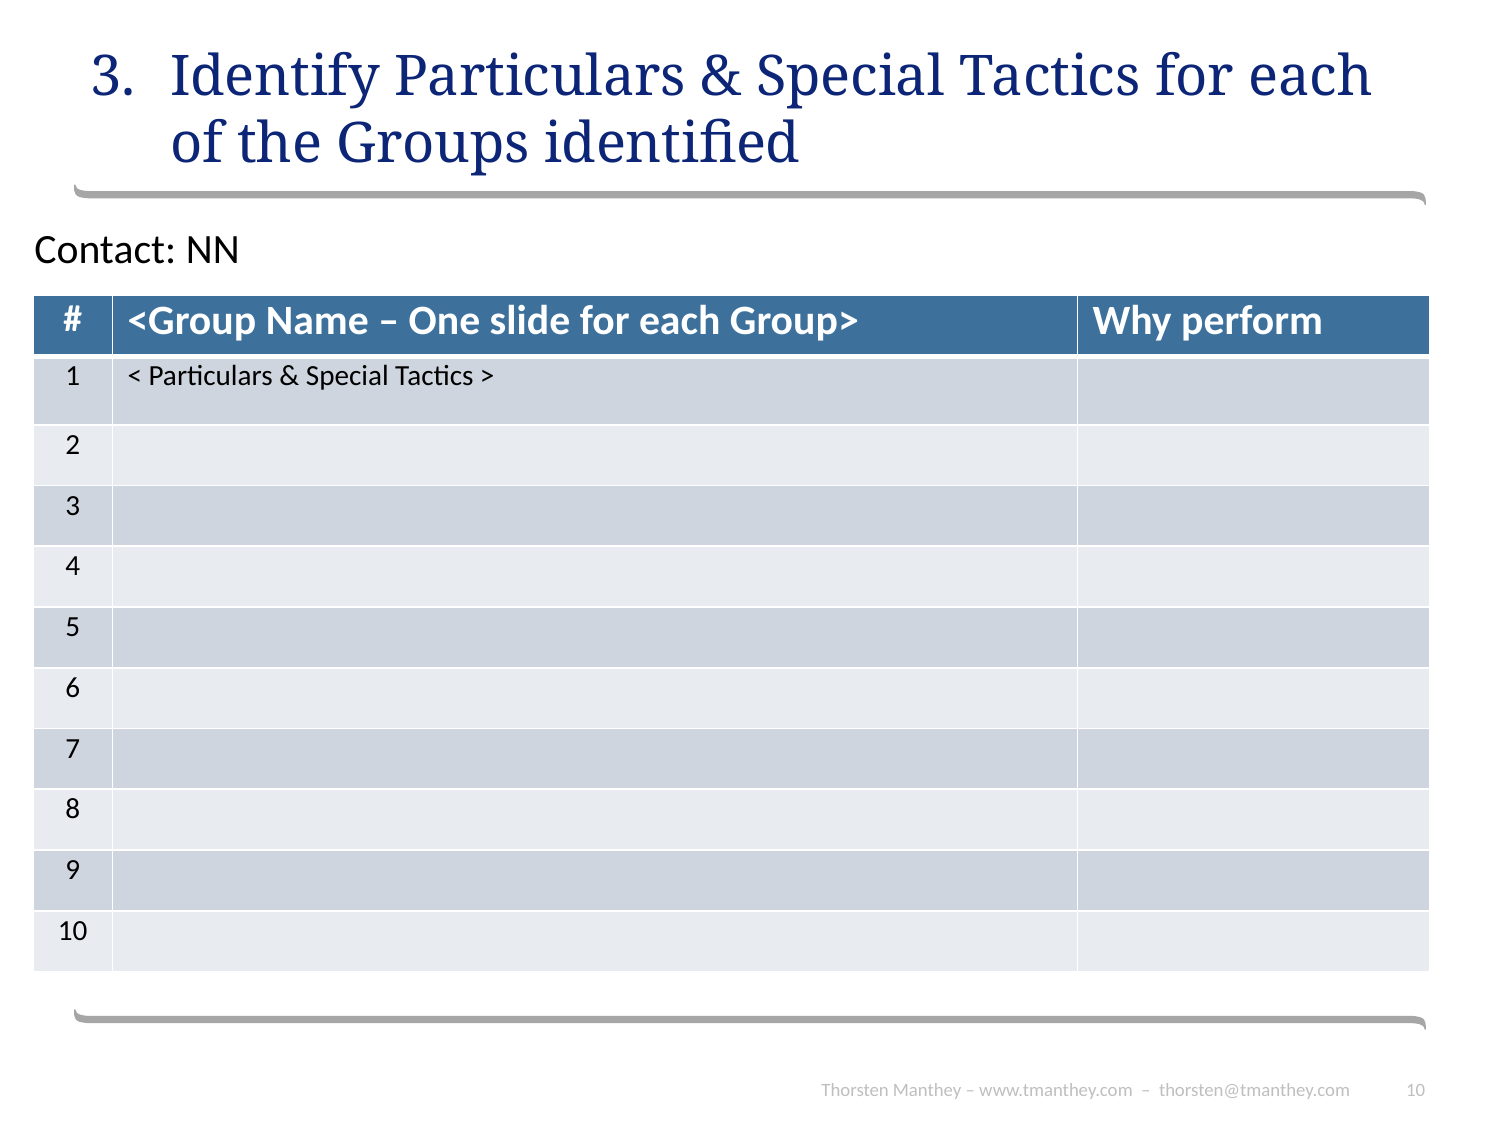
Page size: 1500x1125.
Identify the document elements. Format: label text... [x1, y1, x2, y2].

table_cell 5 [34, 608, 112, 667]
table_cell 9 [34, 851, 112, 910]
table_cell [113, 729, 1077, 788]
table_cell [1078, 729, 1429, 788]
table_cell [1078, 912, 1429, 971]
table_cell [1078, 547, 1429, 606]
table_cell [113, 608, 1077, 667]
table_cell 3 [34, 486, 112, 545]
table_cell [1078, 790, 1429, 849]
table_header # [34, 296, 112, 354]
table_cell [1078, 608, 1429, 667]
title Identify Particulars & Special Tactics for each of the Groups identified [75, 30, 1426, 182]
table_cell 7 [34, 729, 112, 788]
table_cell 10 [34, 912, 112, 971]
slide_number 10 [1362, 1077, 1425, 1100]
table_cell [1078, 669, 1429, 728]
table_cell [1078, 486, 1429, 545]
table_cell [113, 790, 1077, 849]
table_header <Group Name – One slide for each Group> [113, 296, 1077, 354]
text_box Contact: NN [19, 214, 256, 280]
table_cell 1 [34, 359, 112, 424]
table_cell < Particulars & Special Tactics > [113, 359, 1077, 424]
table_cell 8 [34, 790, 112, 849]
table_cell [1078, 359, 1429, 424]
table_cell [113, 547, 1077, 606]
table_cell [113, 486, 1077, 545]
table_cell [113, 851, 1077, 910]
table_header Why perform [1078, 296, 1429, 354]
table_cell [1078, 426, 1429, 485]
table_cell [113, 426, 1077, 485]
table_cell [113, 669, 1077, 728]
table_cell [113, 912, 1077, 971]
footer Thorsten Manthey – www.tmanthey.com – thorsten@tmanthey.com [512, 1077, 1350, 1100]
table_cell 6 [34, 669, 112, 728]
table_cell 2 [34, 426, 112, 485]
table_cell [1078, 851, 1429, 910]
table_cell 4 [34, 547, 112, 606]
